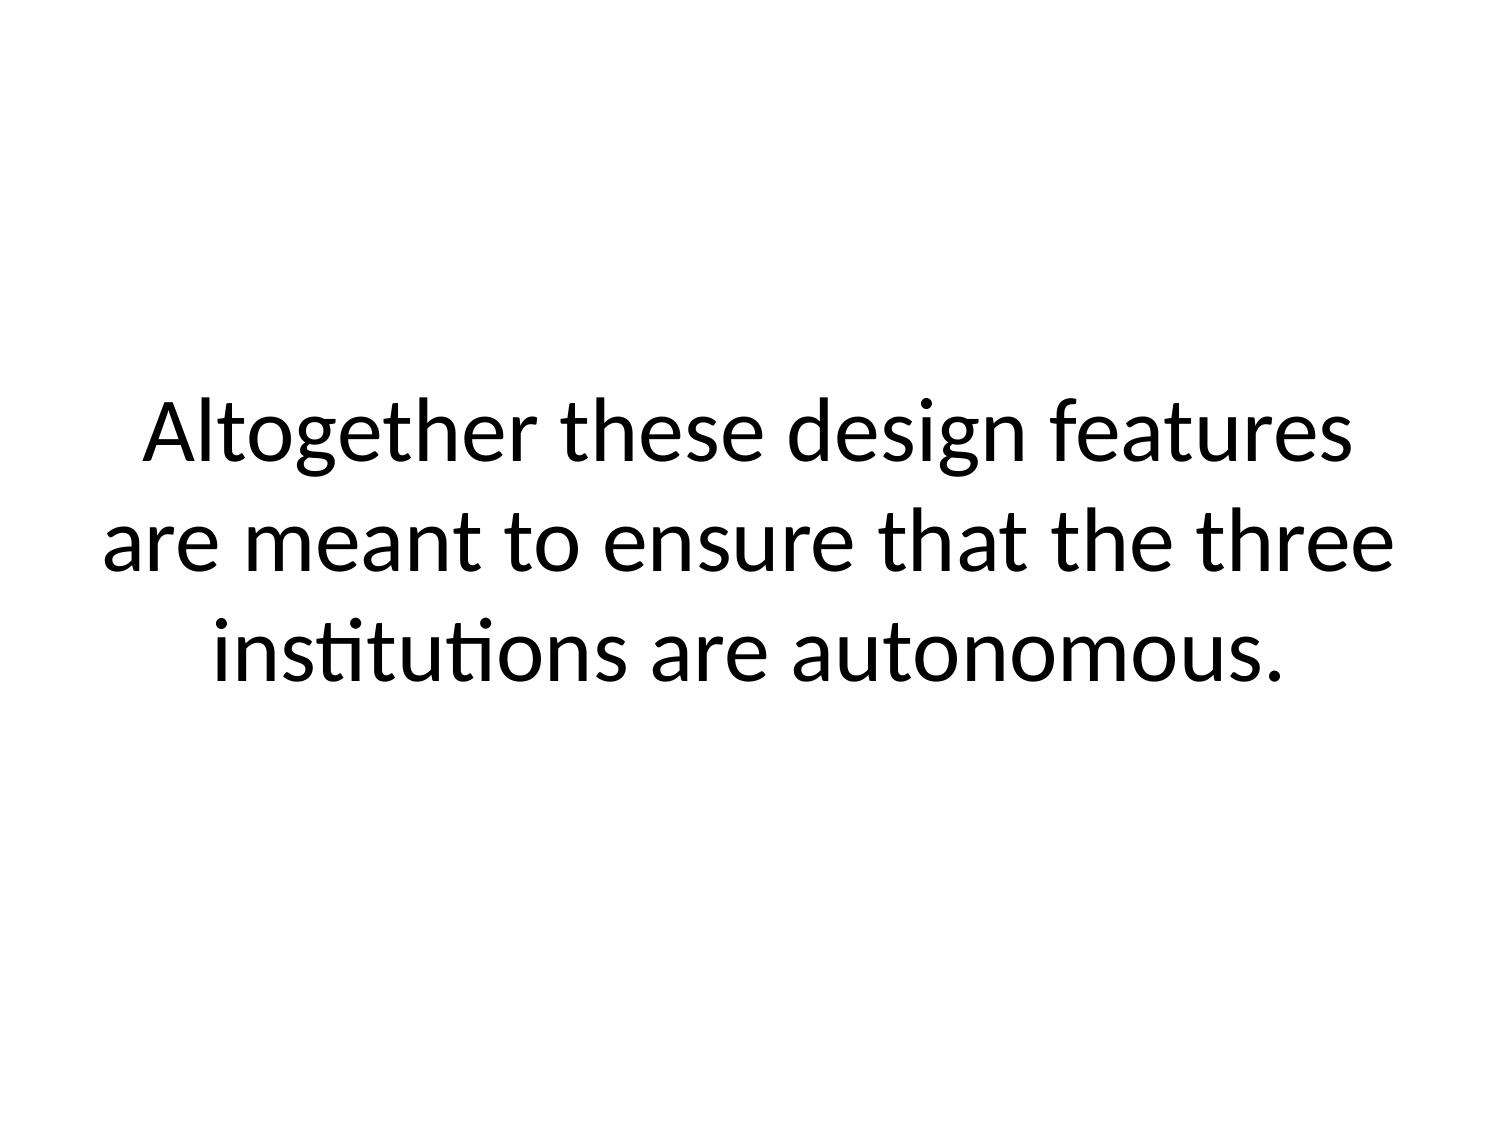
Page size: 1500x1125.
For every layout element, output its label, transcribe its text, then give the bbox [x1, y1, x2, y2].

title Altogether these design features are meant to ensure that the three institutions are autonomous. [74, 44, 1426, 1026]
